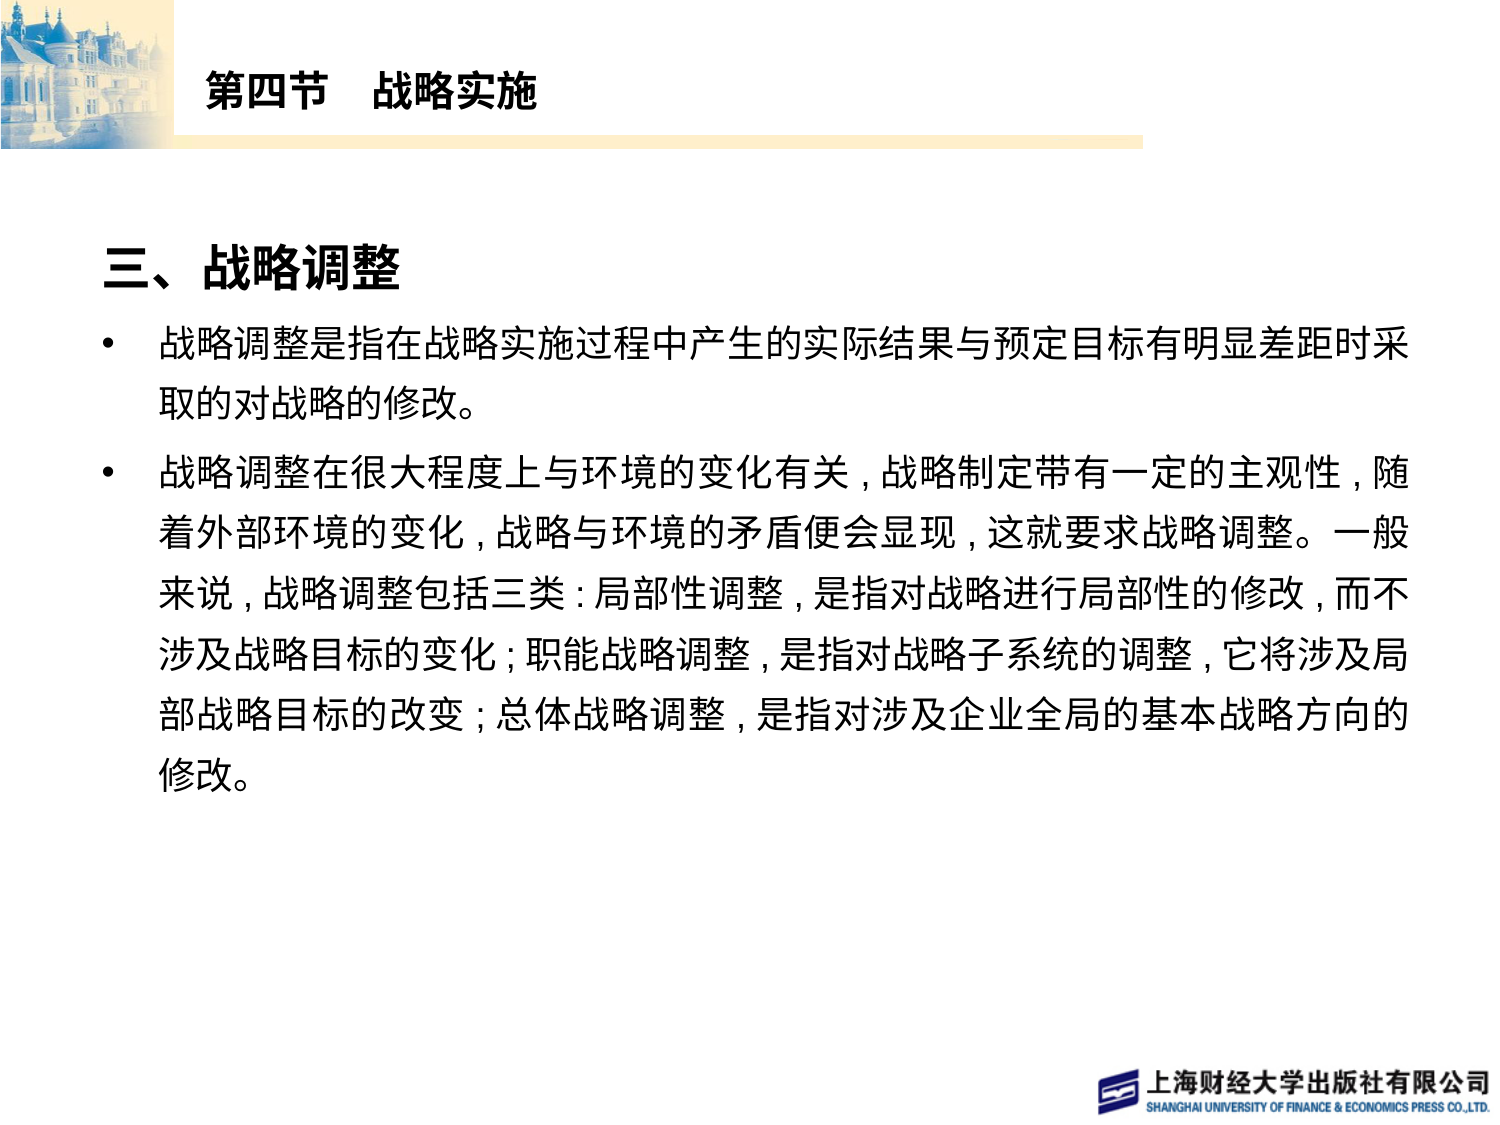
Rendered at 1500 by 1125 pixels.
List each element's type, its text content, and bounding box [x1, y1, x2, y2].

list 三、战略调整 战略调整是指在战略实施过程中产生的实际结果与预定目标有明显差距时采取的对战略的修改。 战略调整在很大程度上与环境的变化有关,战略制定带有一定的主观性,随着外部环境的变化,战略与环境的矛盾便会显现,这就要求战略调整。一般来说,战略调整包括三类:局部性调整,是指对战略进行局部性的修改,而不涉及战略目标的变化;职能战略调整,是指对战略子系统的调整,它将涉及局部战略目标的改变;总体战略调整,是指对涉及企业全局的基本战略方向的修改。 [86, 207, 1425, 1071]
title 第四节 战略实施 [189, 36, 1262, 143]
picture [1097, 1065, 1494, 1120]
picture [0, 0, 1143, 149]
